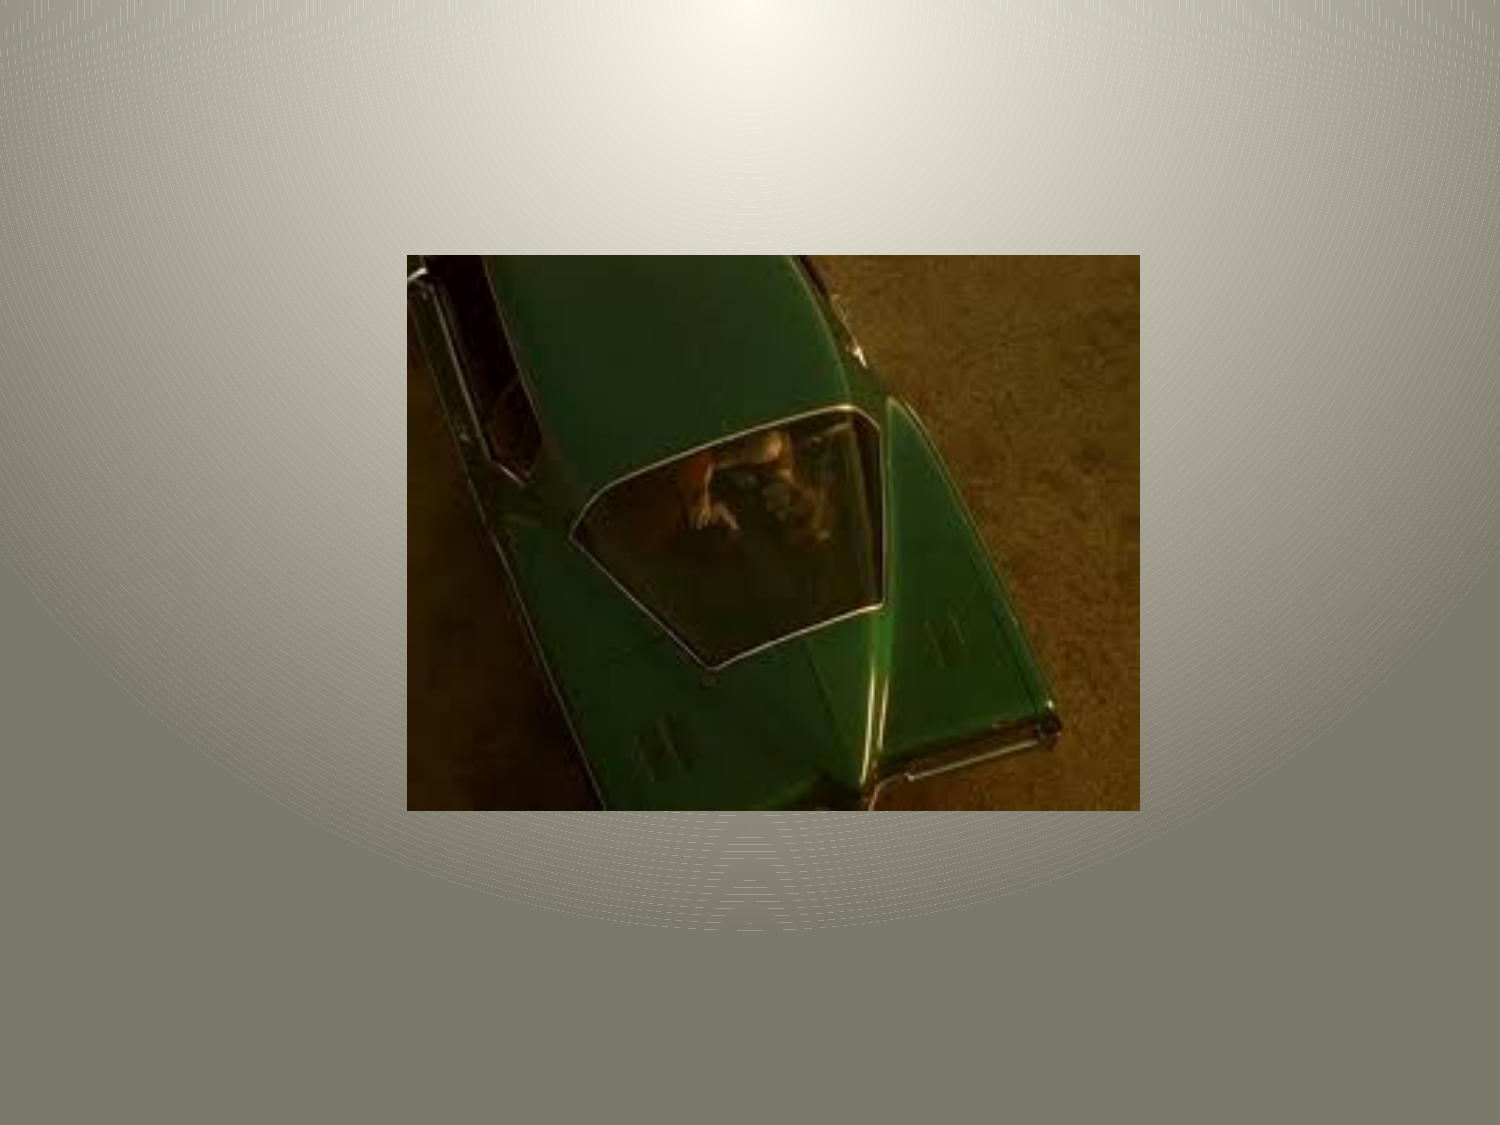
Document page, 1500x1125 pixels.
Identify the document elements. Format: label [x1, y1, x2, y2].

picture [407, 255, 1140, 811]
